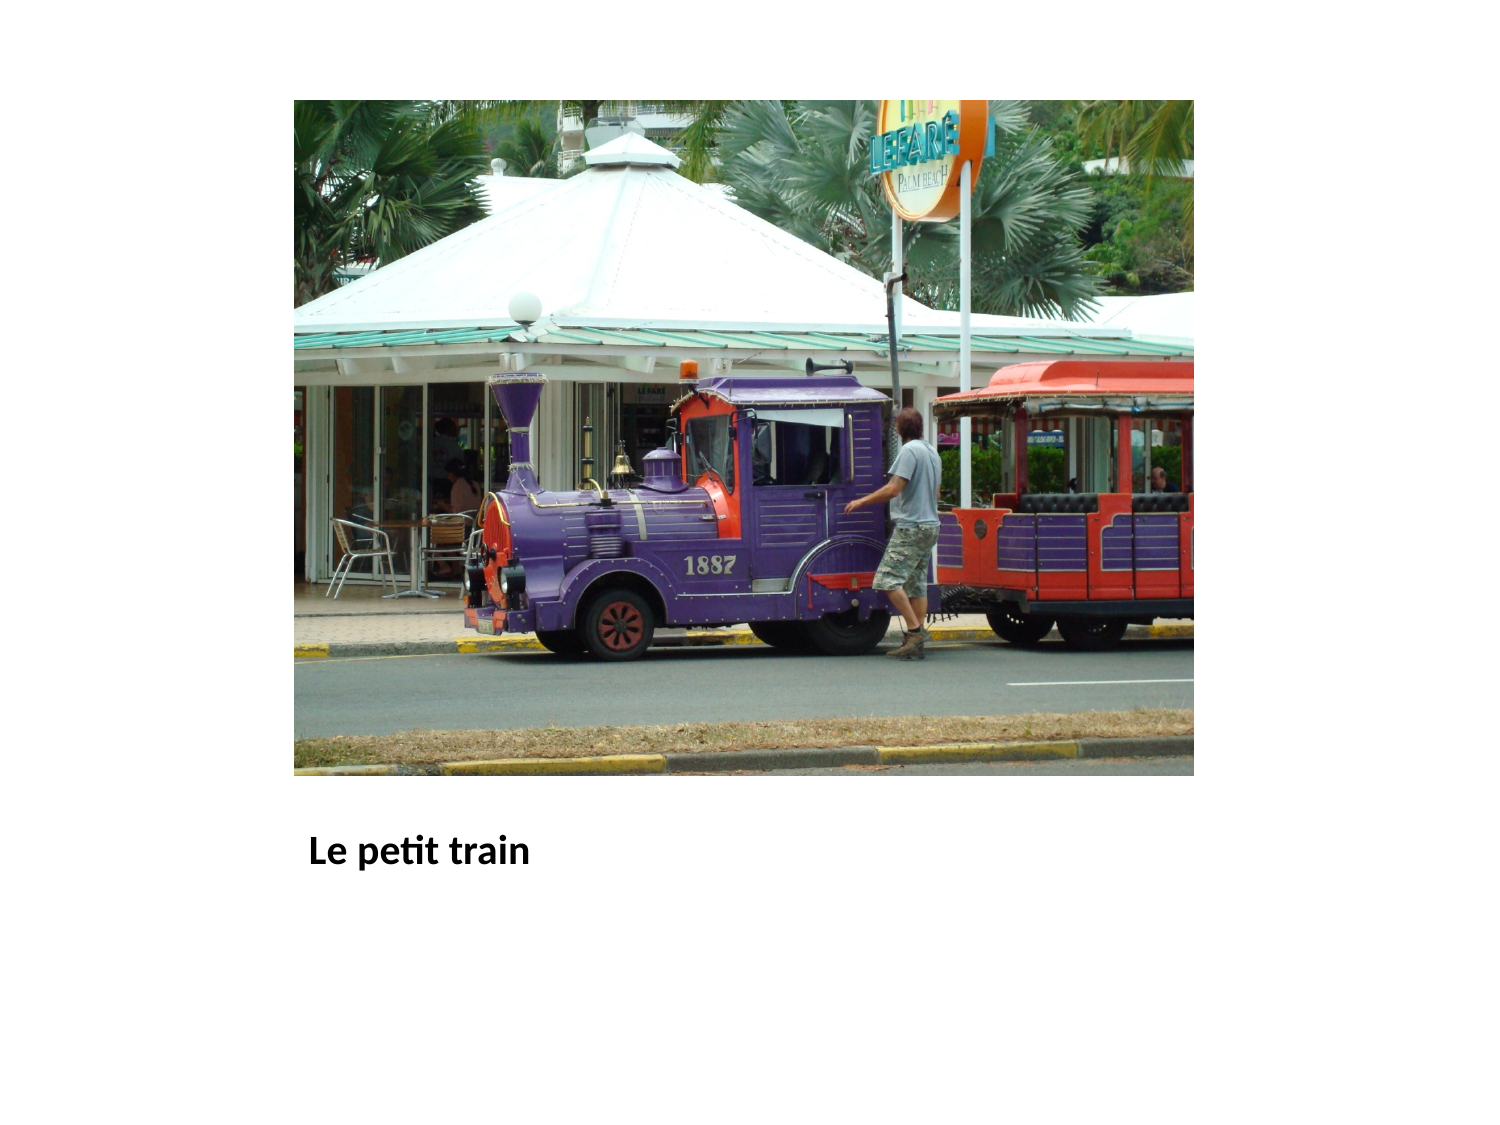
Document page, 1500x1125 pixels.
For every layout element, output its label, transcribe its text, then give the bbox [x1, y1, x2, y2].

picture [293, 100, 1195, 776]
title Le petit train [294, 787, 1194, 881]
